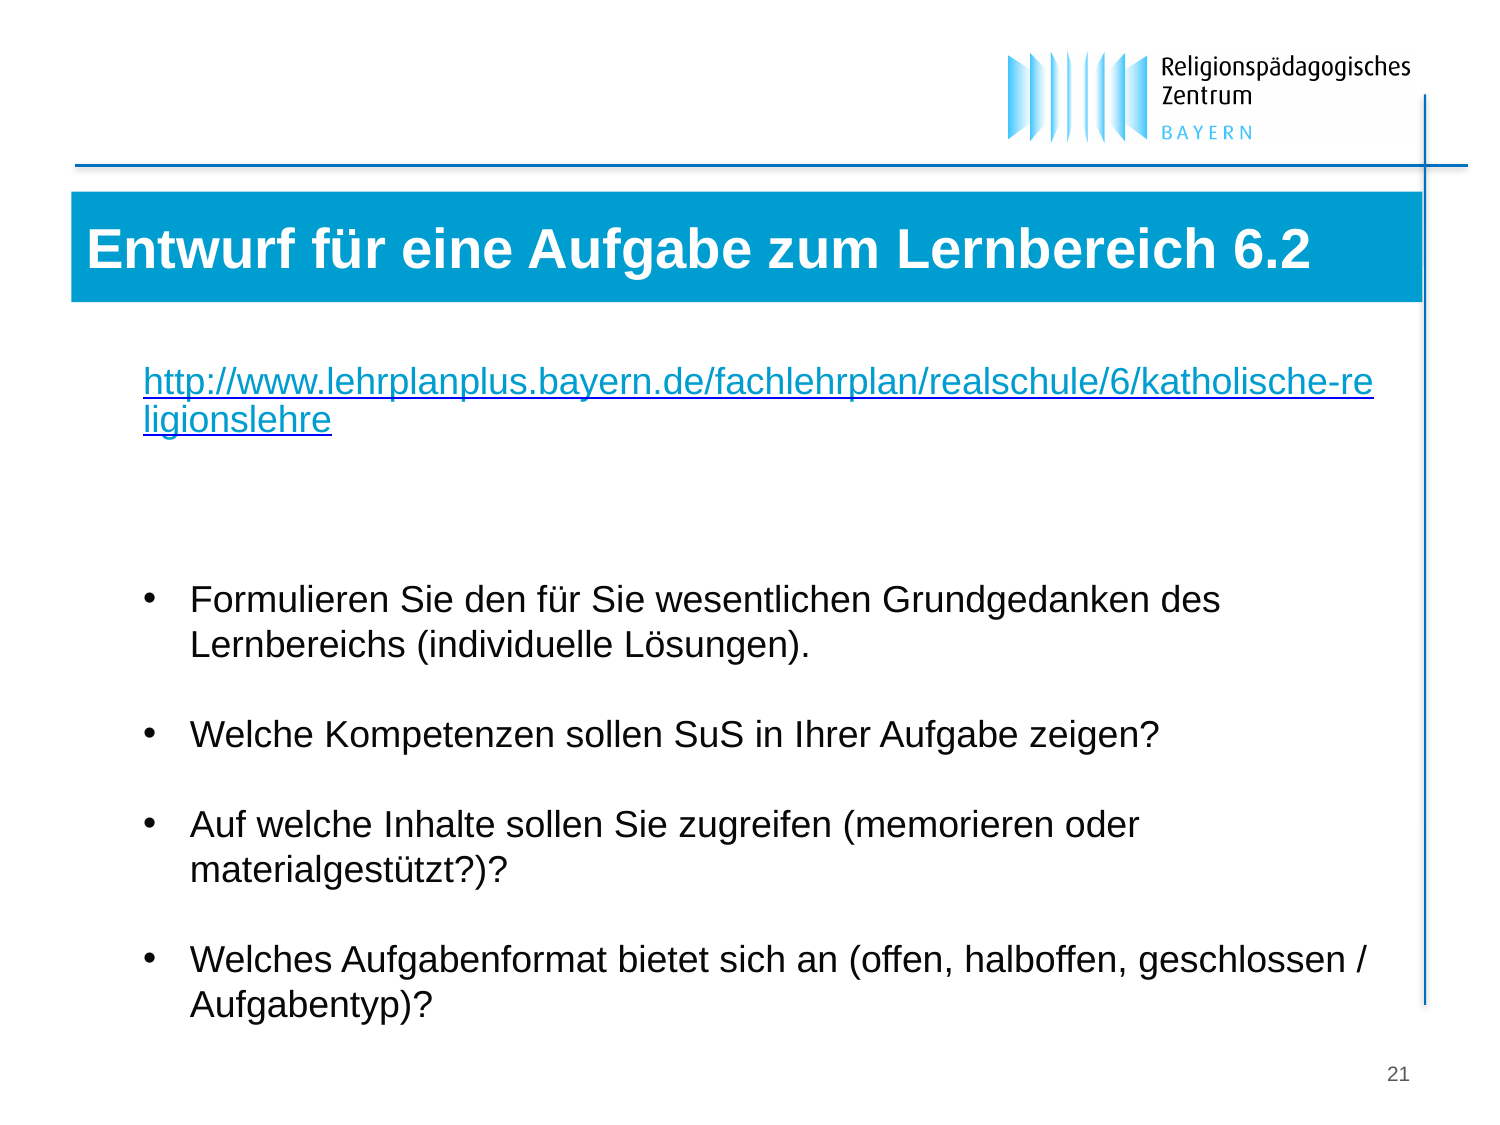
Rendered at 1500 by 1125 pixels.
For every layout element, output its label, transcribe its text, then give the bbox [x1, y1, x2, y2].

slide_number 21 [1074, 1042, 1425, 1103]
text_box http://www.lehrplanplus.bayern.de/fachlehrplan/realschule/6/katholische-religionslehre Formulieren Sie den für Sie wesentlichen Grundgedanken des Lernbereichs (individuelle Lösungen). Welche Kompetenzen sollen SuS in Ihrer Aufgabe zeigen? Auf welche Inhalte sollen Sie zugreifen (memorieren oder materialgestützt?)? Welches Aufgabenformat bietet sich an (offen, halboffen, geschlossen / Aufgabentyp)? [135, 349, 1388, 995]
picture [1008, 51, 1410, 143]
list Entwurf für eine Aufgabe zum Lernbereich 6.2 [71, 191, 1423, 303]
